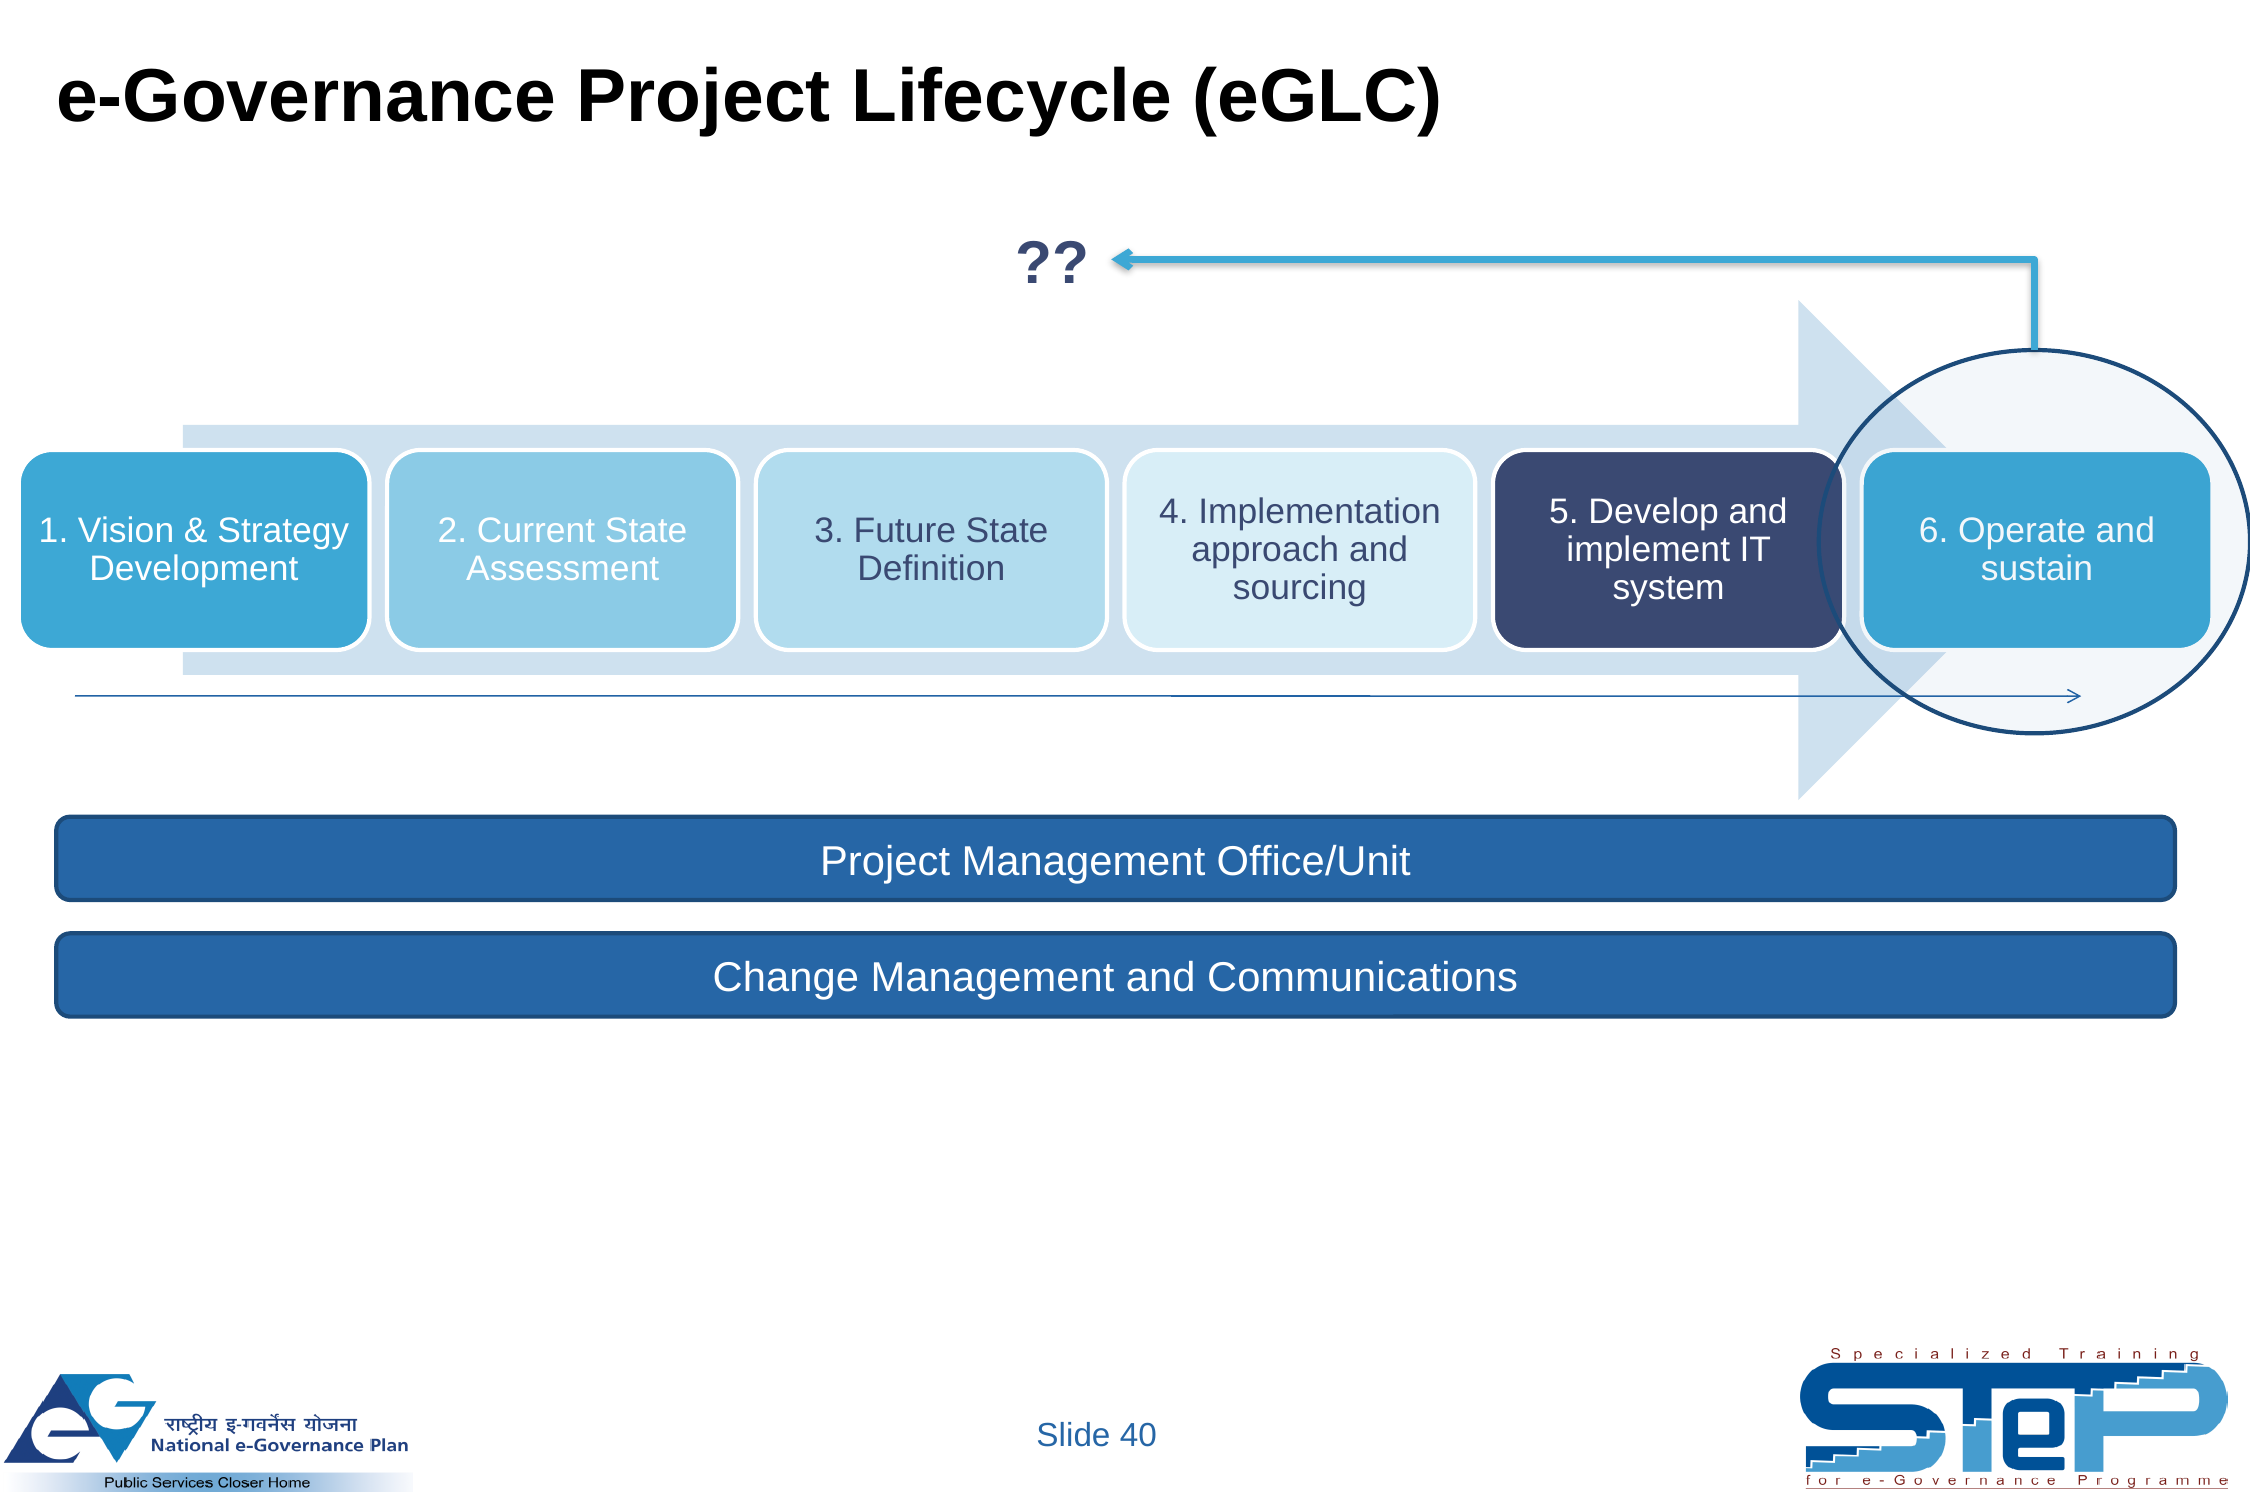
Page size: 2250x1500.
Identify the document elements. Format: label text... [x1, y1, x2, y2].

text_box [1111, 259, 2035, 351]
text_box ?? [994, 212, 1112, 307]
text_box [1492, 449, 1845, 651]
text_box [1861, 449, 2213, 651]
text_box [755, 449, 1108, 651]
text_box Project Management Office/Unit [54, 814, 2178, 903]
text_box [18, 449, 370, 651]
text_box [1798, 708, 1891, 801]
text_box [1859, 657, 2208, 736]
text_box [1124, 449, 1476, 651]
text_box Change Management and Communications [54, 931, 2178, 1019]
picture [1800, 1348, 2228, 1489]
text_box [182, 359, 1899, 695]
title e-Governance Project Lifecycle (eGLC) [56, 16, 2082, 167]
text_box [386, 449, 739, 651]
text_box [1843, 348, 2250, 654]
picture [3, 1374, 413, 1492]
